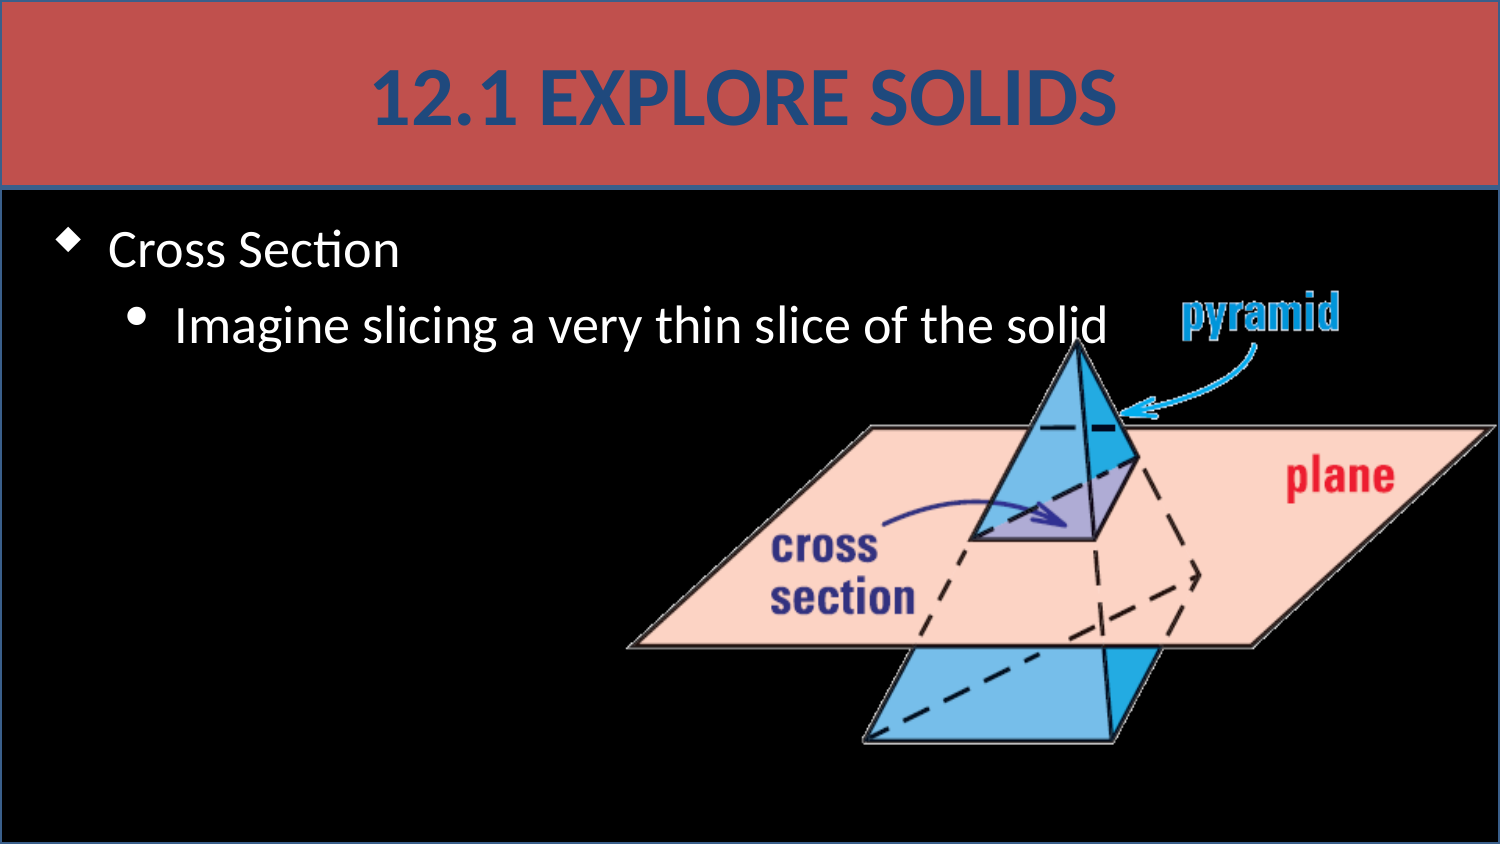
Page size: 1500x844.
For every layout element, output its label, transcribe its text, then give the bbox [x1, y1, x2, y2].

title 12.1 Explore Solids [37, 33, 1450, 150]
picture [619, 280, 1500, 760]
list Cross Section Imagine slicing a very thin slice of the solid [37, 206, 1450, 754]
